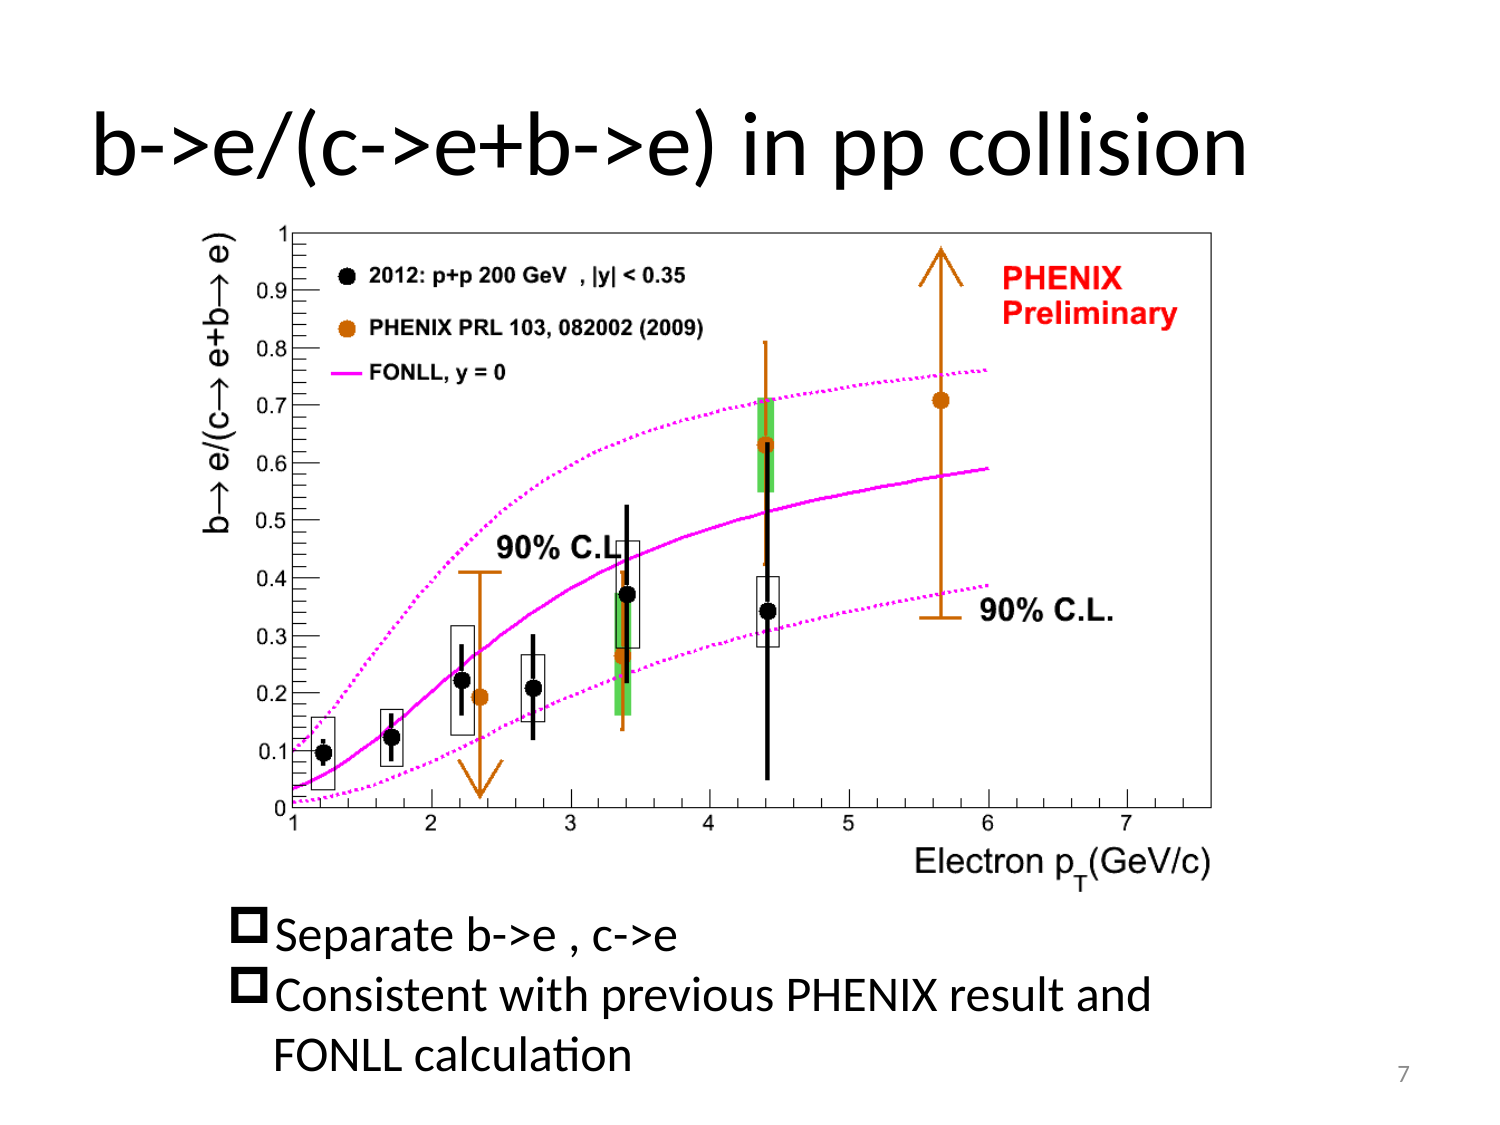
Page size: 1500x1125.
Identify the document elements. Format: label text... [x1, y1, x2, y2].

text_box Separate b->e , c->e Consistent with previous PHENIX result and FONLL calculation [213, 893, 1483, 1089]
slide_number 7 [1074, 1042, 1425, 1103]
title b->e/(c->e+b->e) in pp collision [75, 45, 1425, 233]
picture [187, 218, 1243, 913]
